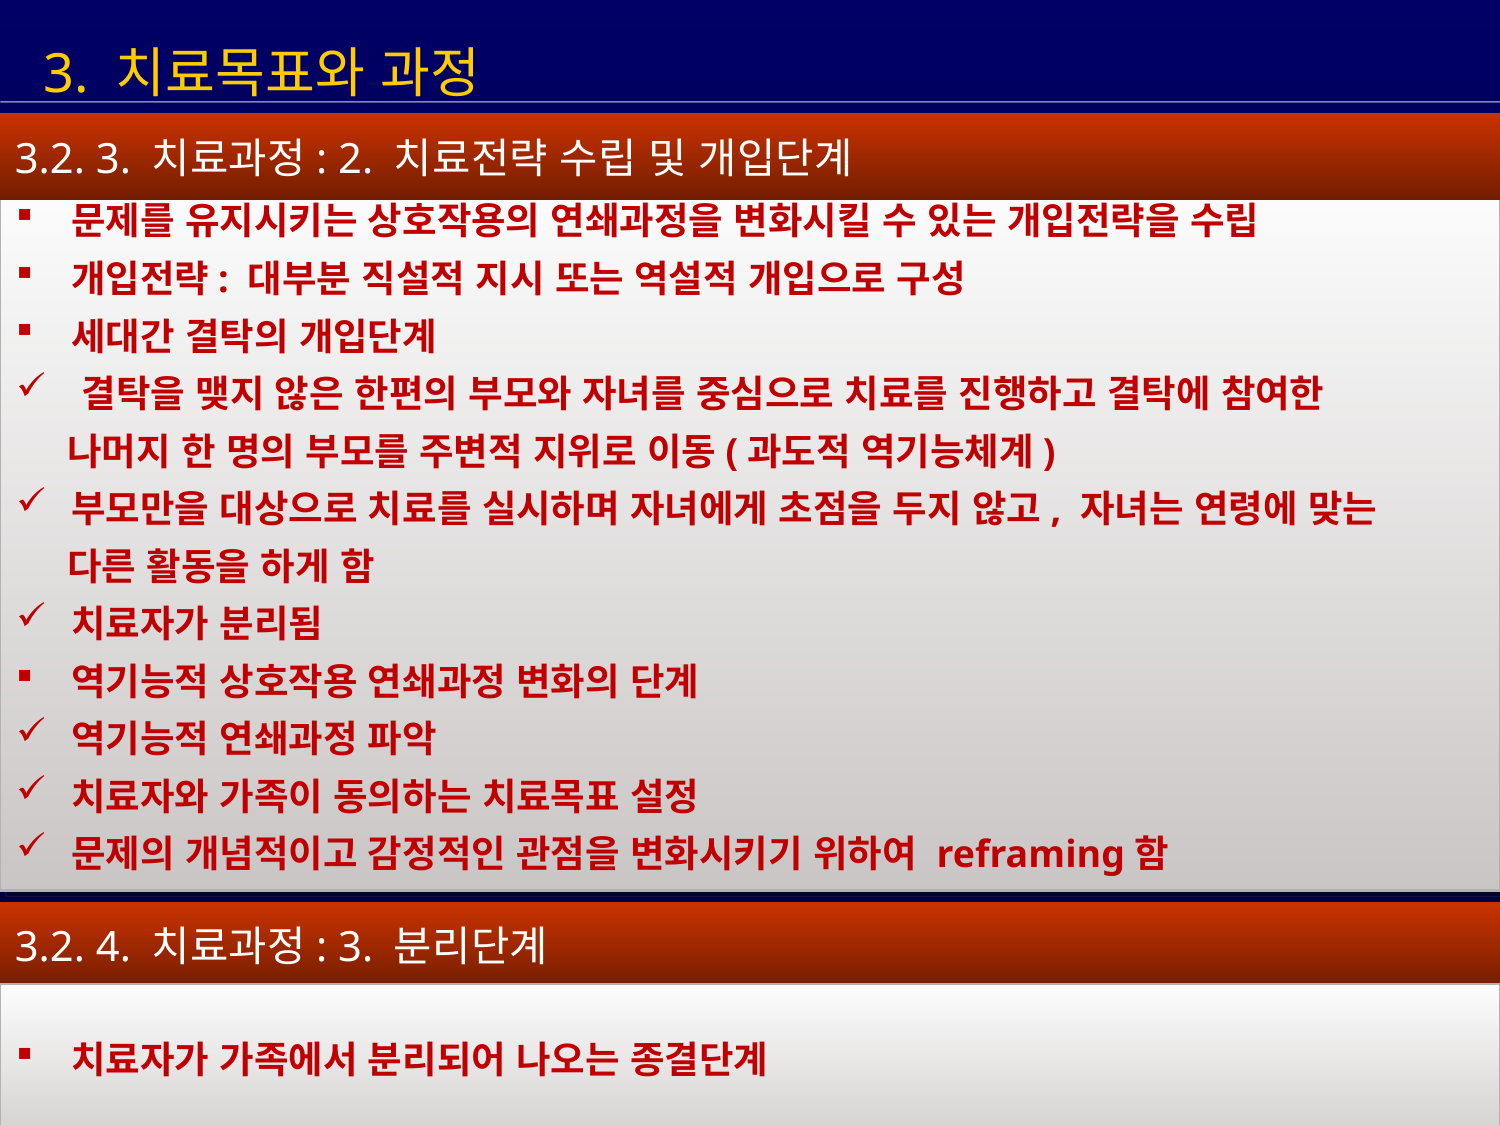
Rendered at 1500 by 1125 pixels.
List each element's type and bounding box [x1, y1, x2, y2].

text_box [0, 30, 1500, 1125]
